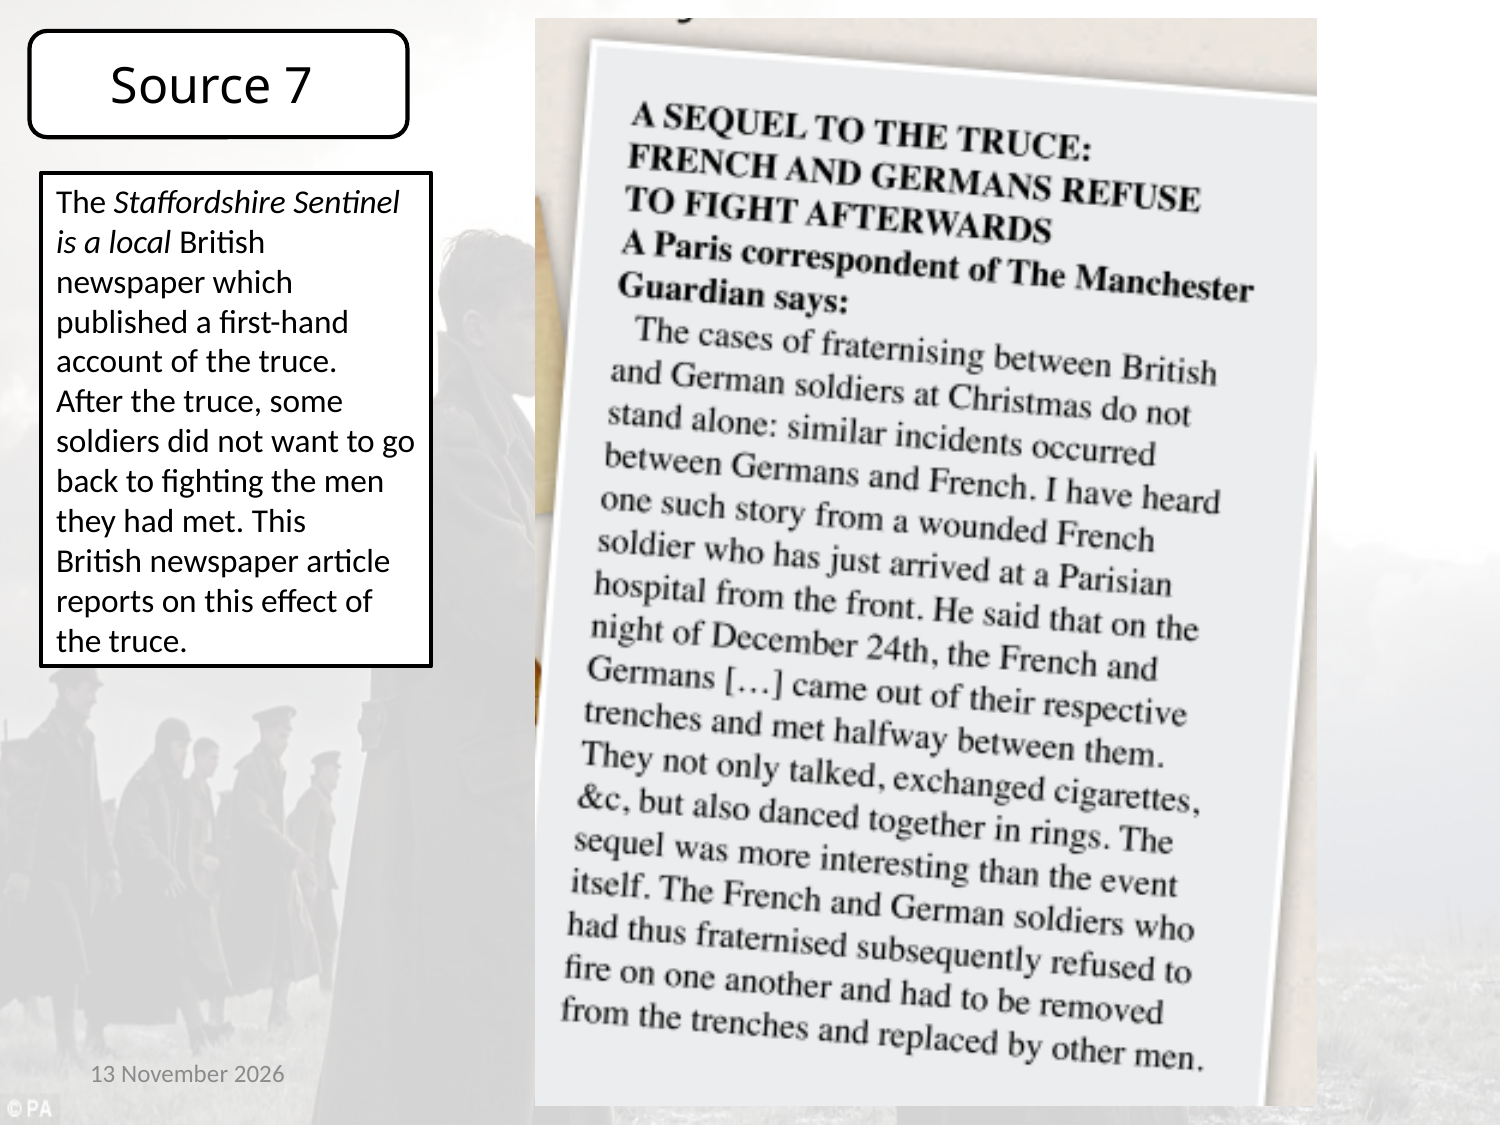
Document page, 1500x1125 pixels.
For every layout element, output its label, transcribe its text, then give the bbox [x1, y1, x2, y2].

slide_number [75, 1042, 425, 1103]
picture [535, 17, 1318, 1107]
text_box Source 7 [27, 28, 410, 140]
text_box The Staffordshire Sentinel is a local British newspaper which published a ﬁrst-hand account of the truce. After the truce, some soldiers did not want to go back to ﬁghting the men they had met. This British newspaper article reports on this effect of the truce. [39, 171, 433, 668]
